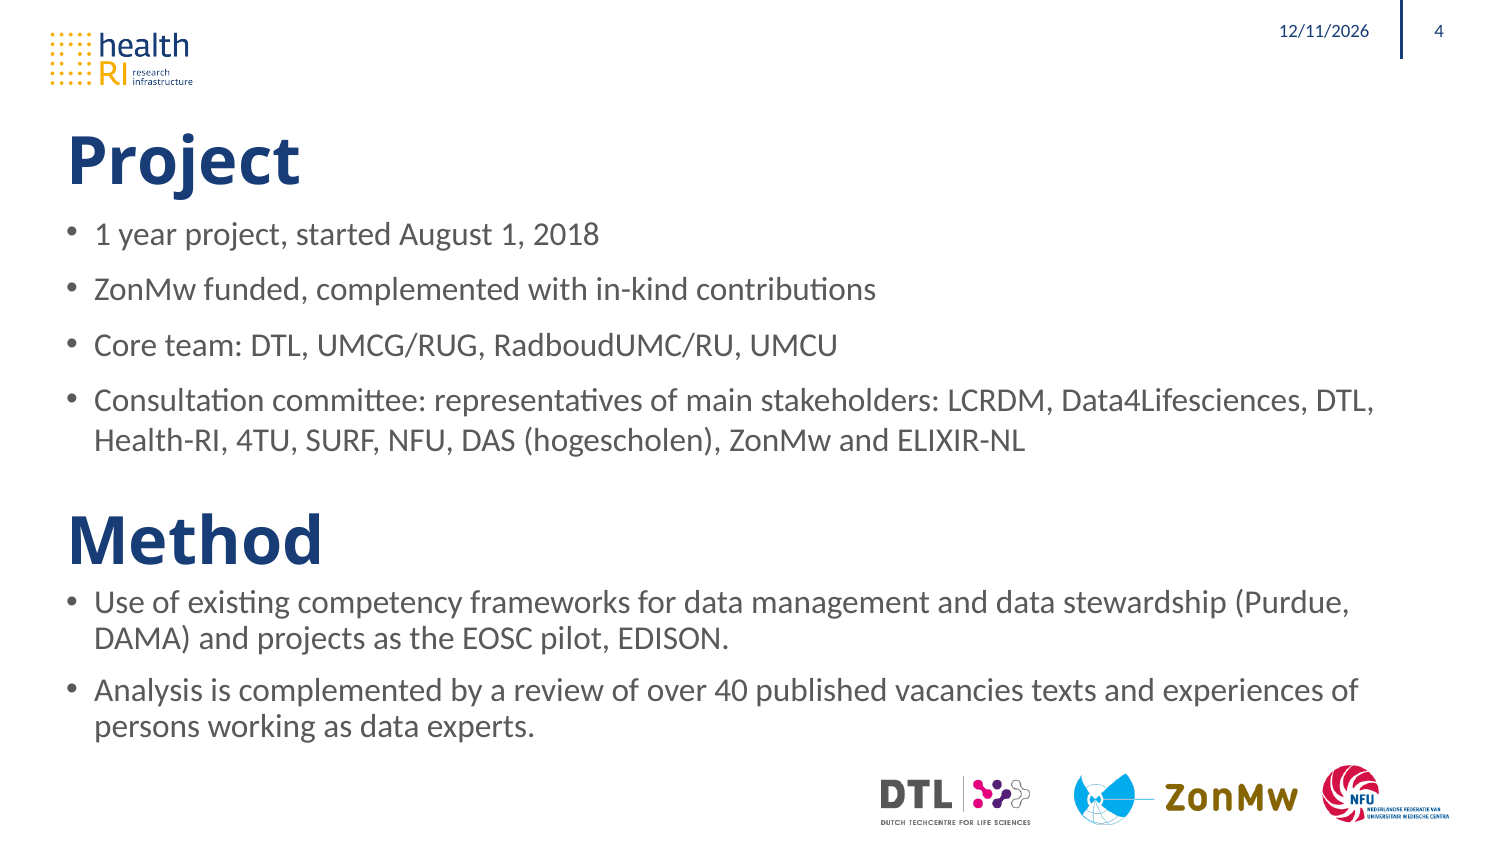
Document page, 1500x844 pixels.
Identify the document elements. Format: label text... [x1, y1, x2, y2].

list 1 year project, started August 1, 2018 ZonMw funded, complemented with in-kind contributions Core team: DTL, UMCG/RUG, RadboudUMC/RU, UMCU Consultation committee: representatives of main stakeholders: LCRDM, Data4Lifesciences, DTL, Health-RI, 4TU, SURF, NFU, DAS (hogescholen), ZonMw and ELIXIR-NL Use of existing competency frameworks for data management and data stewardship (Purdue, DAMA) and projects as the EOSC pilot, EDISON. Analysis is complemented by a review of over 40 published vacancies texts and experiences of persons working as data experts. [50, 594, 1448, 791]
picture [1074, 773, 1298, 825]
slide_number 4 [1419, 7, 1500, 53]
title Project [50, 119, 1448, 204]
picture [44, 25, 199, 93]
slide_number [1246, 7, 1385, 52]
picture [1318, 758, 1451, 825]
list 1 year project, started August 1, 2018 ZonMw funded, complemented with in-kind contributions Core team: DTL, UMCG/RUG, RadboudUMC/RU, UMCU Consultation committee: representatives of main stakeholders: LCRDM, Data4Lifesciences, DTL, Health-RI, 4TU, SURF, NFU, DAS (hogescholen), ZonMw and ELIXIR-NL Use of existing competency frameworks for data management and data stewardship (Purdue, DAMA) and projects as the EOSC pilot, EDISON. Analysis is complemented by a review of over 40 published vacancies texts and experiences of persons working as data experts. [50, 204, 1448, 499]
picture [881, 776, 1030, 825]
text_box Method [50, 499, 1448, 594]
